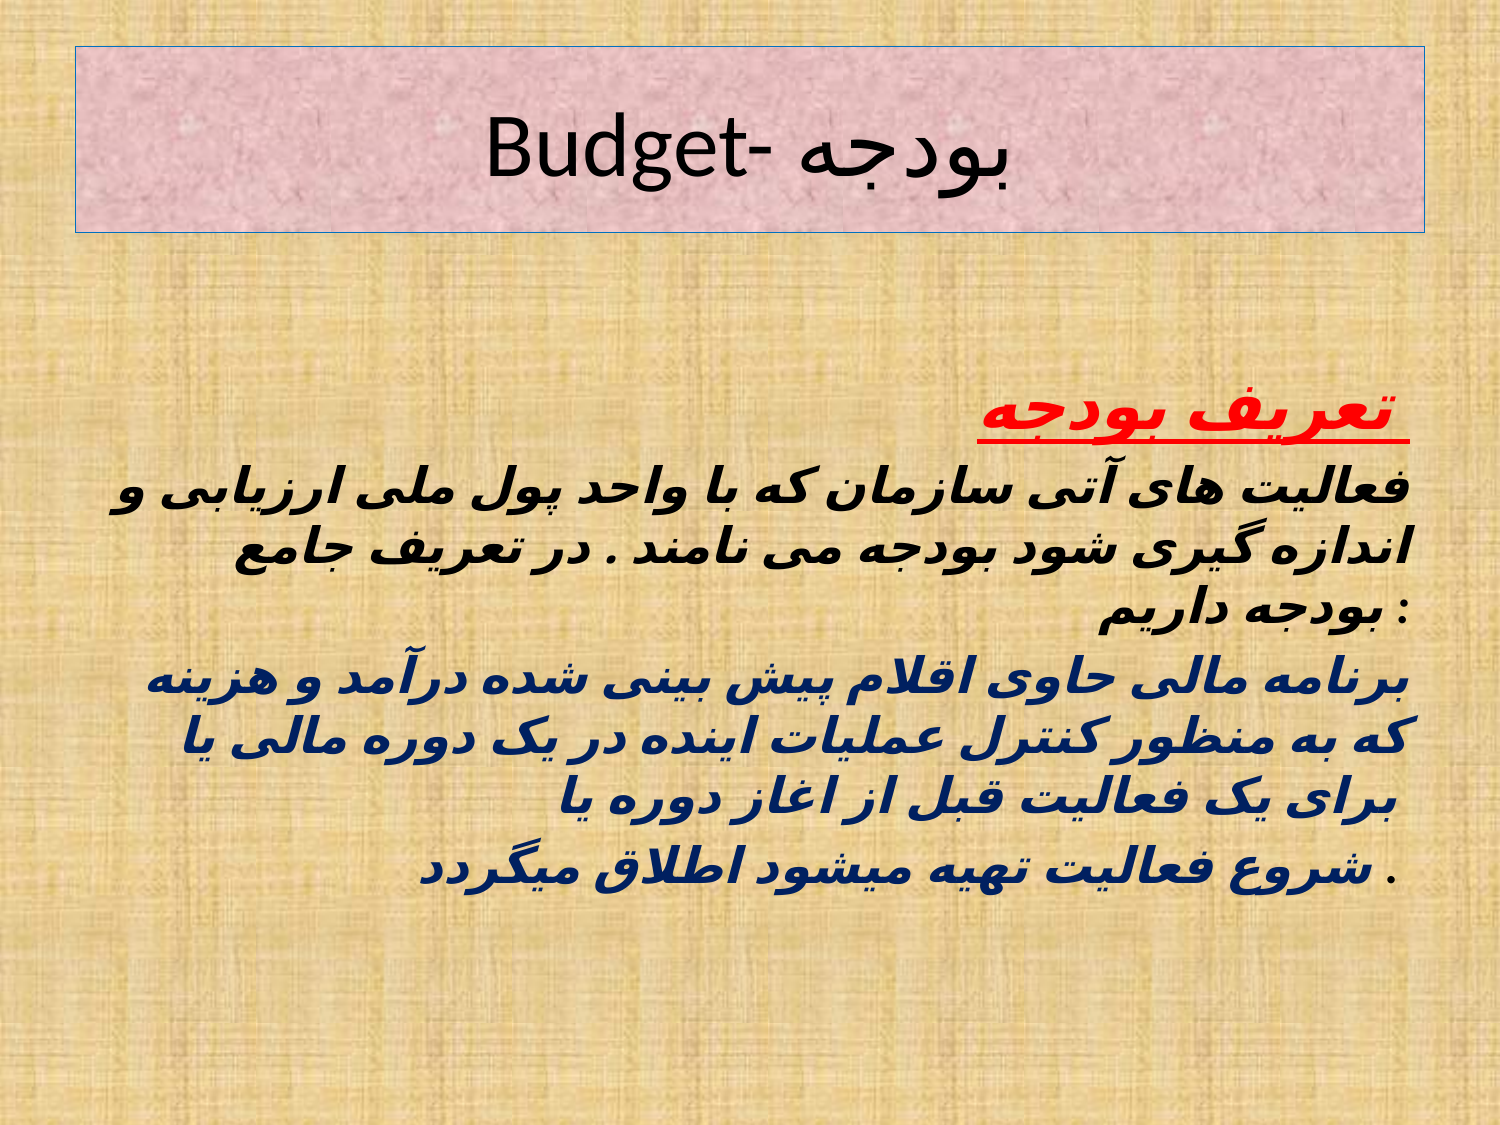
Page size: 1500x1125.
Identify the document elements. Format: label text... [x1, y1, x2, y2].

title Budget- بودجه [75, 46, 1425, 233]
picture [0, 0, 1500, 1125]
list تعریف بودجه فعالیت های آتی سازمان که با واحد پول ملی ارزیابی و اندازه گیری شود بودجه می نامند . در تعریف جامع بودجه داریم : برنامه مالی حاوی اقلام پیش بینی شده درآمد و هزینه که به منظور کنترل عملیات اینده در یک دوره مالی یا برای یک فعالیت قبل از اغاز دوره یا شروع فعالیت تهیه میشود اطلاق میگردد . [75, 262, 1425, 1005]
